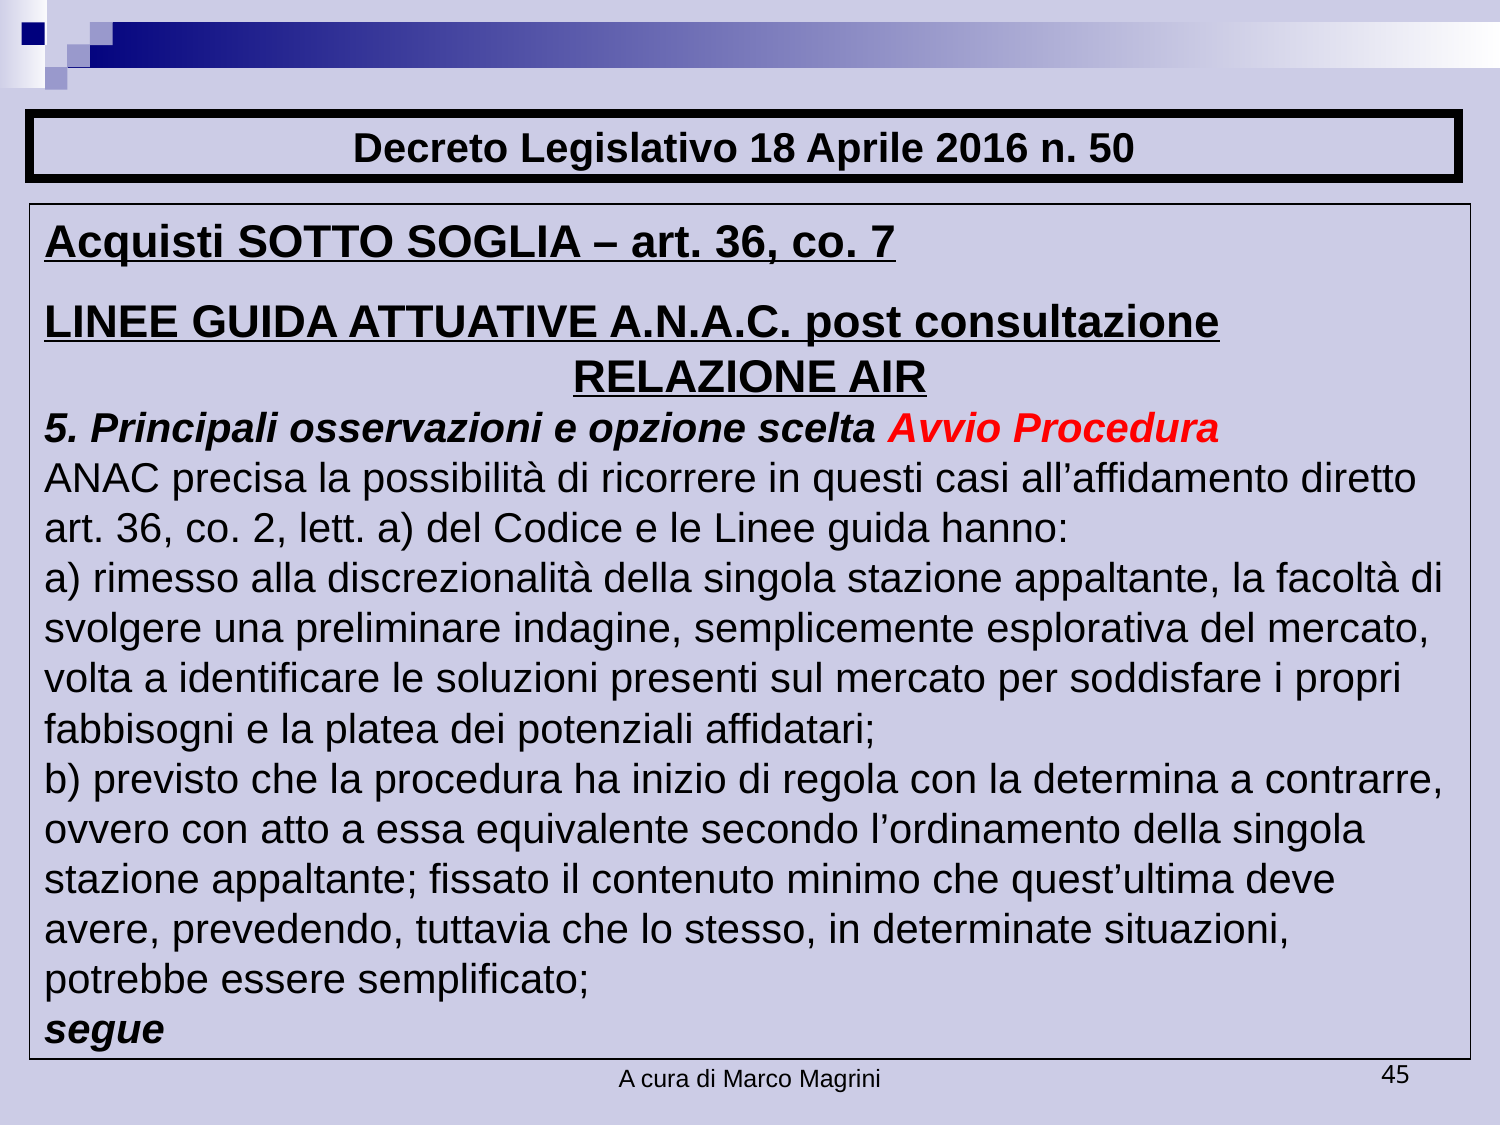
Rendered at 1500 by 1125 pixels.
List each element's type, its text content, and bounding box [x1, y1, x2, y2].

footer A cura di Marco Magrini [512, 1025, 988, 1100]
text_box Acquisti SOTTO SOGLIA – art. 36, co. 7 LINEE GUIDA ATTUATIVE A.N.A.C. post consultazione RELAZIONE AIR 5. Principali osservazioni e opzione scelta Avvio Procedura ANAC precisa la possibilità di ricorrere in questi casi all’affidamento diretto art. 36, co. 2, lett. a) del Codice e le Linee guida hanno: a) rimesso alla discrezionalità della singola stazione appaltante, la facoltà di svolgere una preliminare indagine, semplicemente esplorativa del mercato, volta a identificare le soluzioni presenti sul mercato per soddisfare i propri fabbisogni e la platea dei potenziali affidatari; b) previsto che la procedura ha inizio di regola con la determina a contrarre, ovvero con atto a essa equivalente secondo l’ordinamento della singola stazione appaltante; fissato il contenuto minimo che quest’ultima deve avere, prevedendo, tuttavia che lo stesso, in determinate situazioni, potrebbe essere semplificato; segue [29, 203, 1471, 1059]
slide_number 45 [1074, 1025, 1425, 1100]
text_box Decreto Legislativo 18 Aprile 2016 n. 50 [29, 113, 1459, 179]
